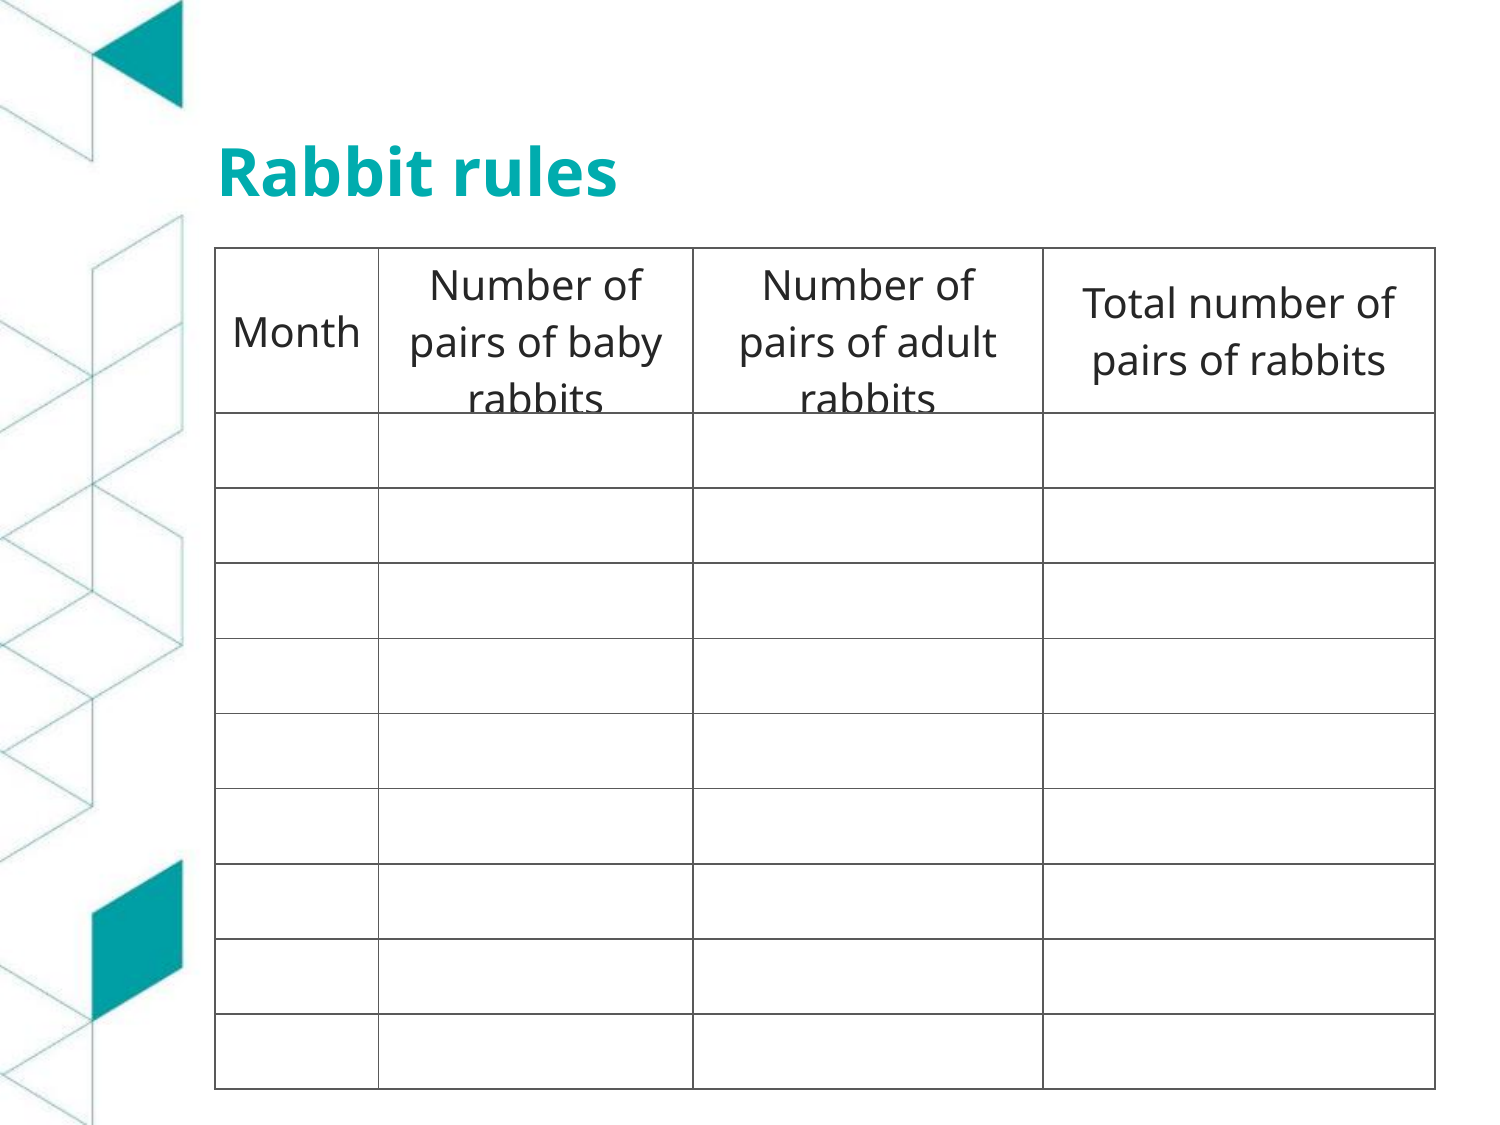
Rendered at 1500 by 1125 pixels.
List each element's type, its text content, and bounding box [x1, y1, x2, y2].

table_header Number of pairs of baby rabbits [379, 249, 692, 412]
table_cell [379, 940, 692, 1013]
table_cell [694, 564, 1042, 638]
table_cell [379, 1015, 692, 1088]
table_cell [379, 489, 692, 562]
table_cell [216, 940, 378, 1013]
table_cell [1044, 414, 1434, 487]
table_cell [379, 865, 692, 938]
table_cell [216, 639, 378, 713]
table_cell [694, 940, 1042, 1013]
table_cell [216, 714, 378, 788]
table_cell [379, 639, 692, 713]
table_cell [216, 865, 378, 938]
table_cell [694, 865, 1042, 938]
text_box Rabbit rules [215, 122, 1149, 218]
table_cell [379, 714, 692, 788]
table_cell [694, 489, 1042, 562]
table_cell [379, 789, 692, 863]
table_cell [1044, 714, 1434, 788]
table_cell [216, 1015, 378, 1088]
picture [1112, 975, 1436, 1102]
table_cell [379, 564, 692, 638]
table_cell [379, 414, 692, 487]
table_cell [694, 789, 1042, 863]
table_cell [694, 639, 1042, 713]
picture [0, 0, 215, 1125]
table_cell [1044, 639, 1434, 713]
table_cell [216, 789, 378, 863]
table_cell [1044, 789, 1434, 863]
table_cell [216, 489, 378, 562]
table_cell [694, 1015, 1042, 1088]
table_header Number of pairs of adult rabbits [694, 249, 1042, 412]
table_cell [1044, 489, 1434, 562]
table_cell [216, 414, 378, 487]
table_header Month [216, 249, 378, 412]
table_cell [1044, 940, 1434, 1013]
table_cell [694, 714, 1042, 788]
table_cell [1044, 564, 1434, 638]
table_cell [1044, 1015, 1112, 1088]
table_header Total number of pairs of rabbits [1044, 249, 1434, 412]
table_cell [694, 414, 1042, 487]
table_cell [216, 564, 378, 638]
table_cell [1044, 865, 1434, 938]
